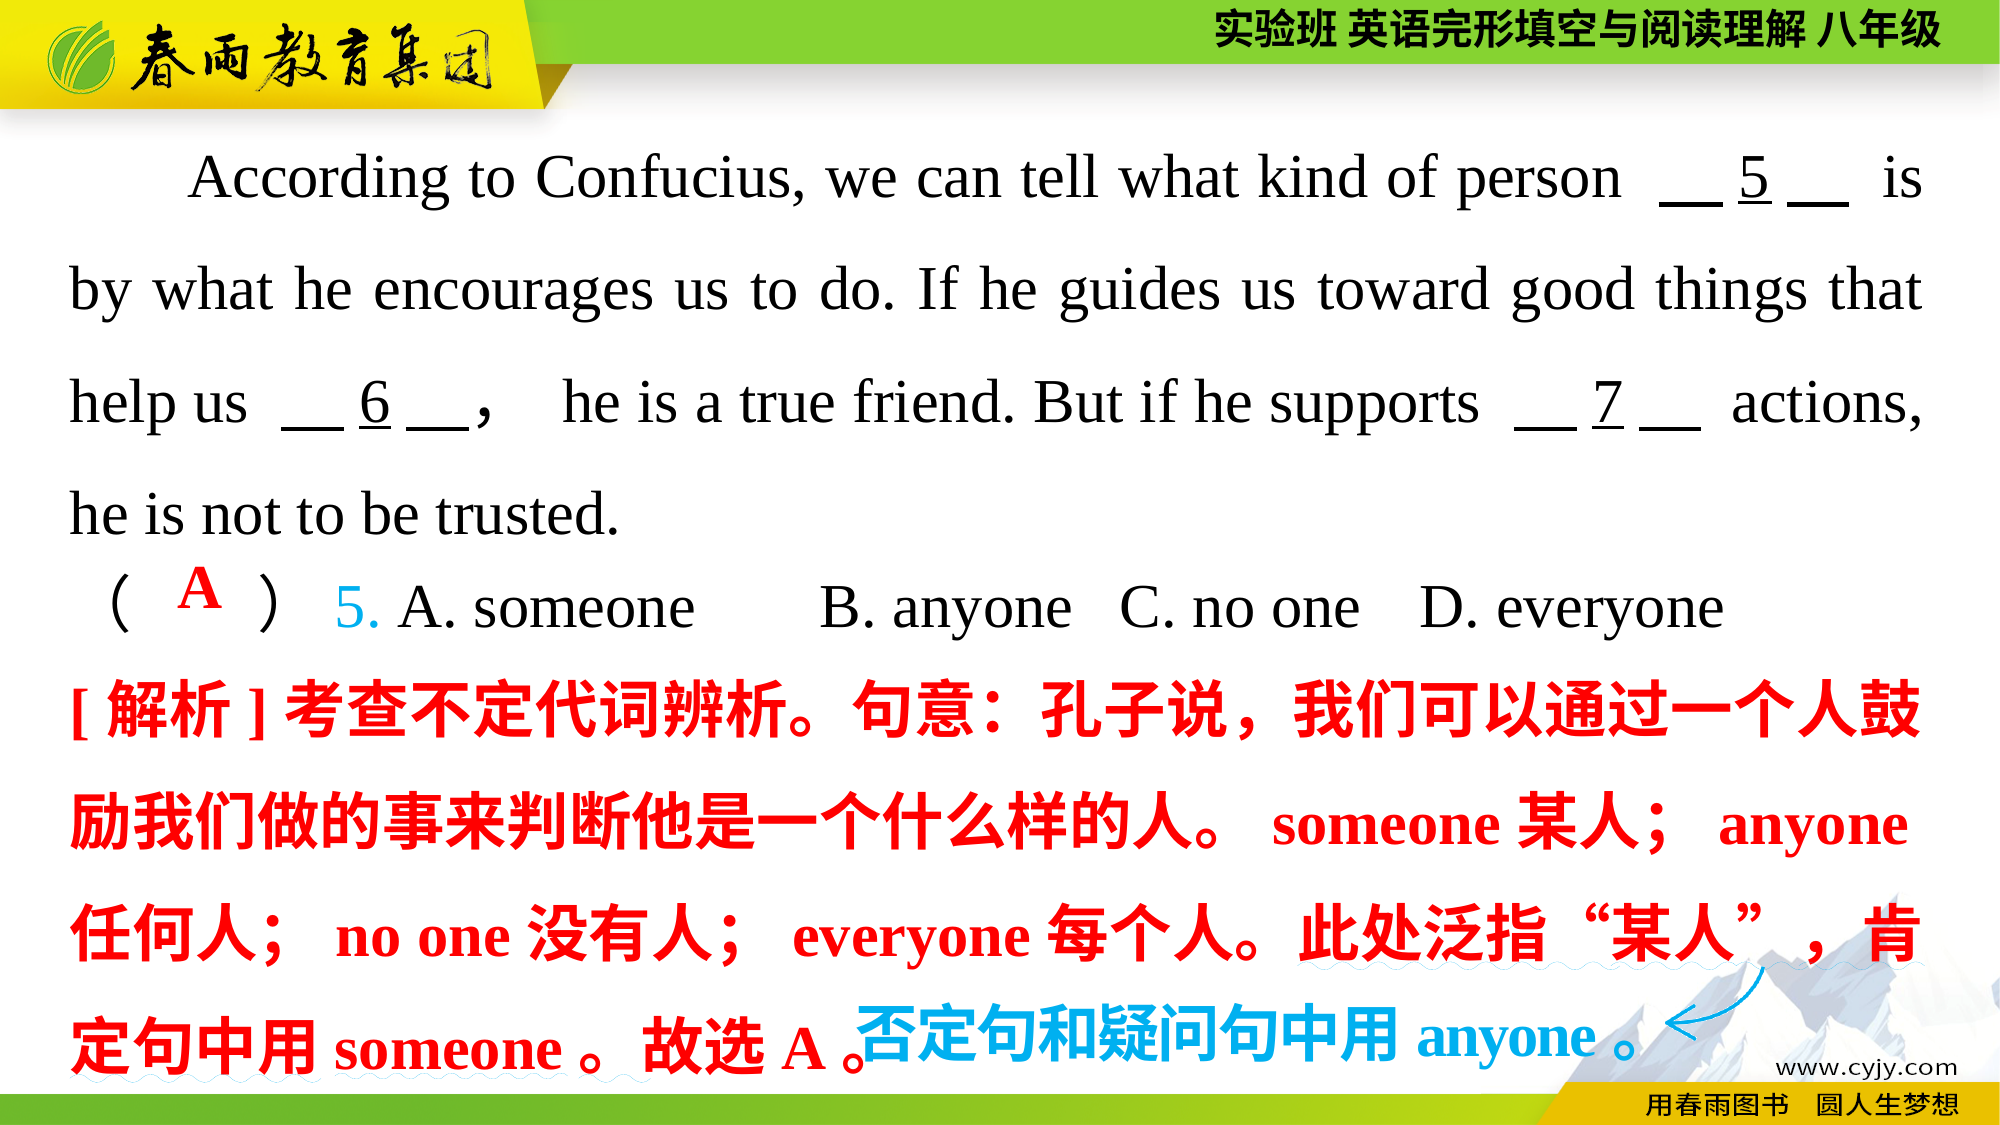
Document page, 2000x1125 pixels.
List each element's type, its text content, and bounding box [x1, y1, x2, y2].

picture [0, 0, 2000, 1125]
text_box （ ）5. A. someone B. anyone C. no one D. everyone [54, 519, 1939, 624]
text_box [解析]考查不定代词辨析。句意：孔子说，我们可以通过一个人鼓励我们做的事来判断他是一个什么样的人。someone某人；anyone任何人；no one没有人；everyone每个人。此处泛指“某人”，肯定句中用someone。故选A。 [54, 624, 1939, 1090]
text_box 否定句和疑问句中用anyone。 [841, 986, 1690, 1077]
list According to Confucius, we can tell what kind of person 5 is by what he encourages us to do. If he guides us toward good things that help us 6 ， he is a true friend. But if he supports 7 actions, he is not to be trusted. [54, 90, 1939, 519]
text_box A [163, 539, 238, 624]
